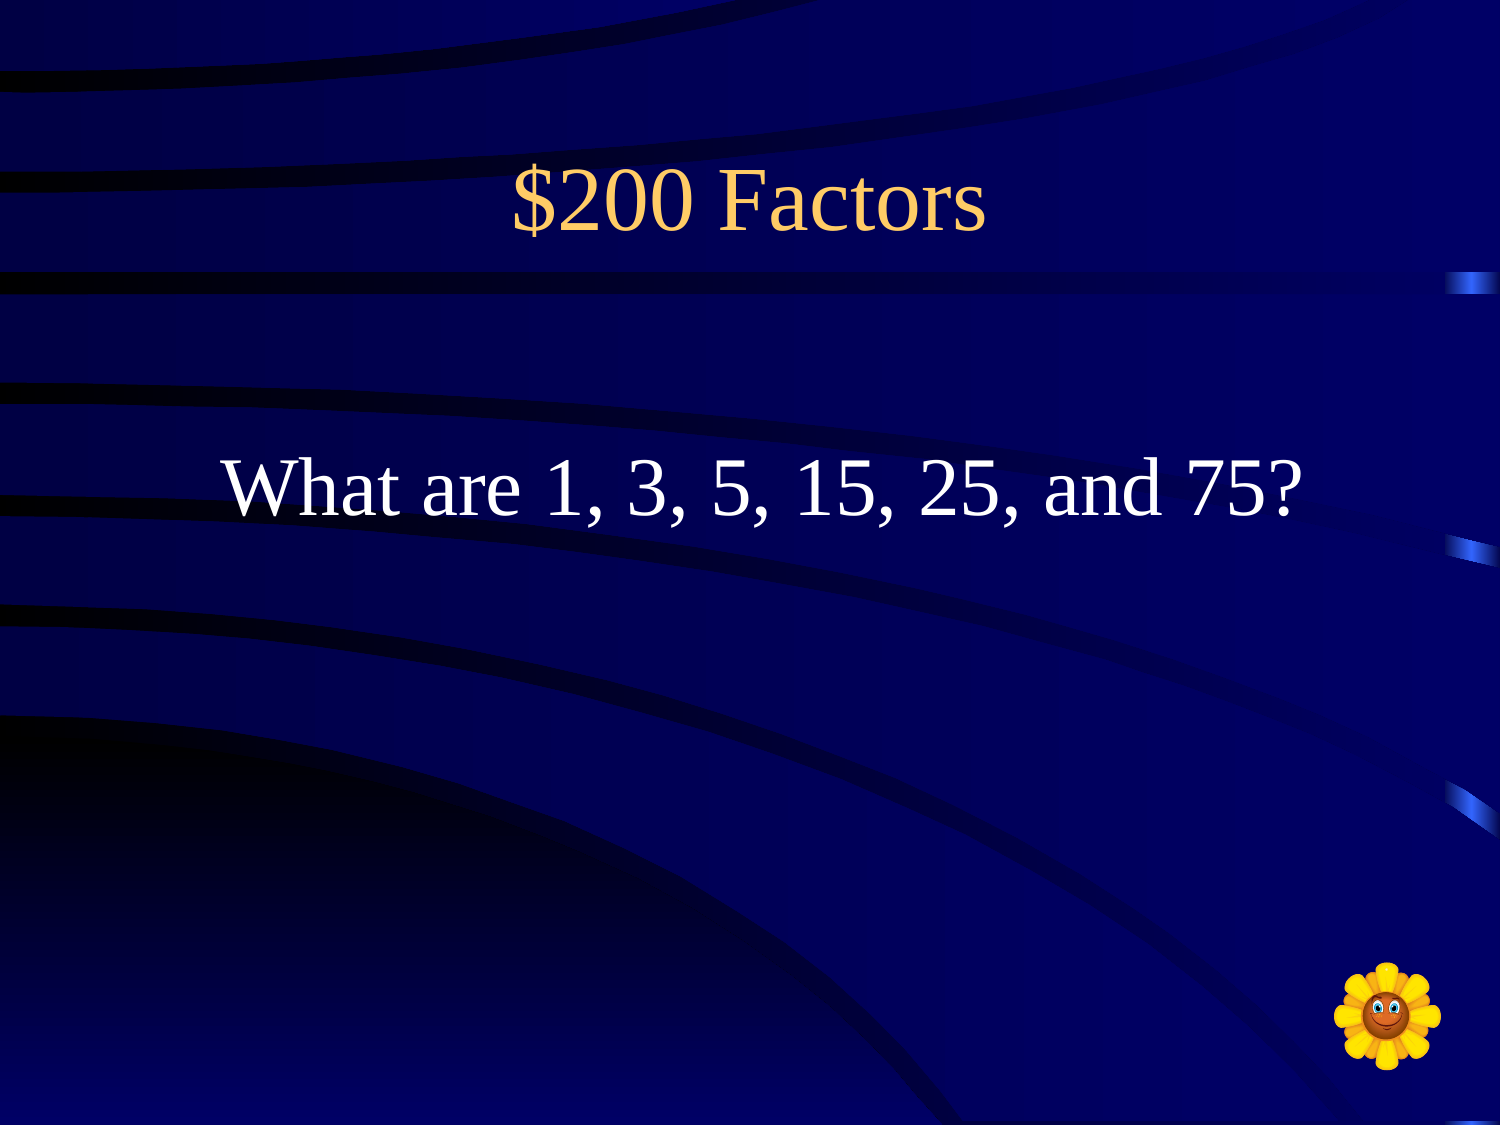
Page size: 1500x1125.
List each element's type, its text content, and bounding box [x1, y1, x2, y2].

text_box What are 1, 3, 5, 15, 25, and 75? [205, 425, 1321, 540]
picture [1333, 962, 1442, 1071]
title $200 Factors [112, 99, 1388, 288]
